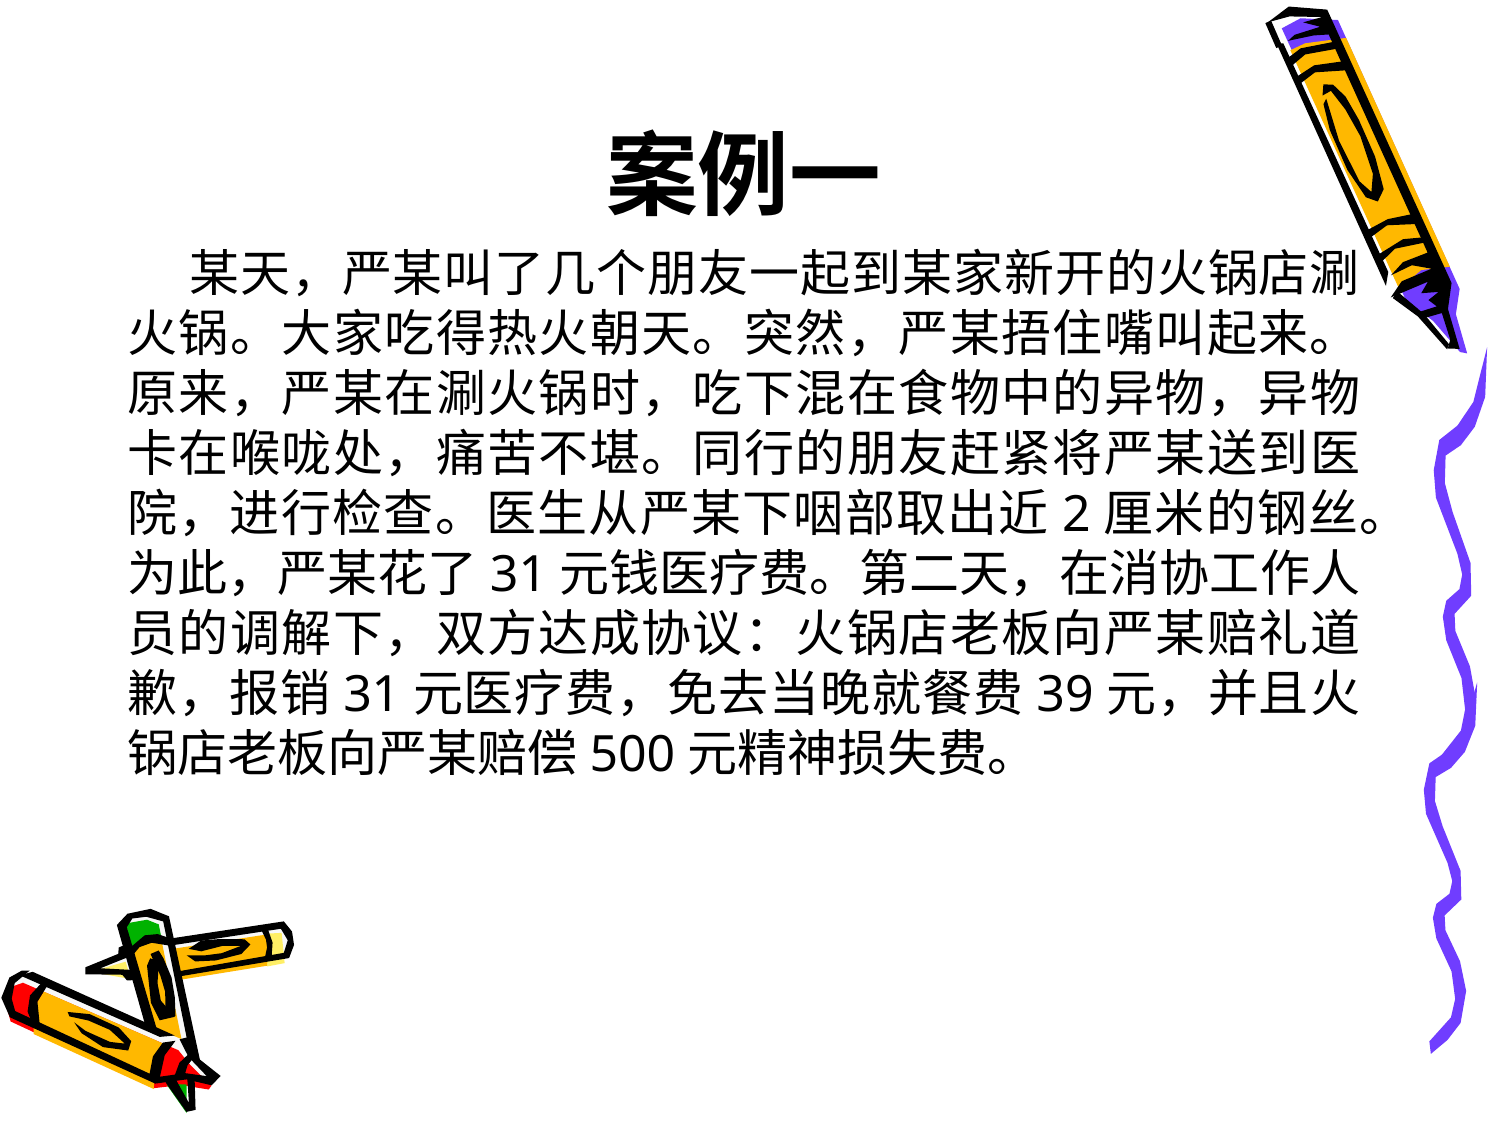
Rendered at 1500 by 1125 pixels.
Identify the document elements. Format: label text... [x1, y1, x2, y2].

title 案例一 [125, 71, 1362, 234]
list 某天，严某叫了几个朋友一起到某家新开的火锅店涮火锅。大家吃得热火朝天。突然，严某捂住嘴叫起来。原来，严某在涮火锅时，吃下混在食物中的异物，异物卡在喉咙处，痛苦不堪。同行的朋友赶紧将严某送到医院，进行检查。医生从严某下咽部取出近2厘米的钢丝。为此，严某花了31元钱医疗费。第二天，在消协工作人员的调解下，双方达成协议：火锅店老板向严某赔礼道歉，报销31元医疗费，免去当晚就餐费39元，并且火锅店老板向严某赔偿500元精神损失费。 [112, 234, 1376, 977]
